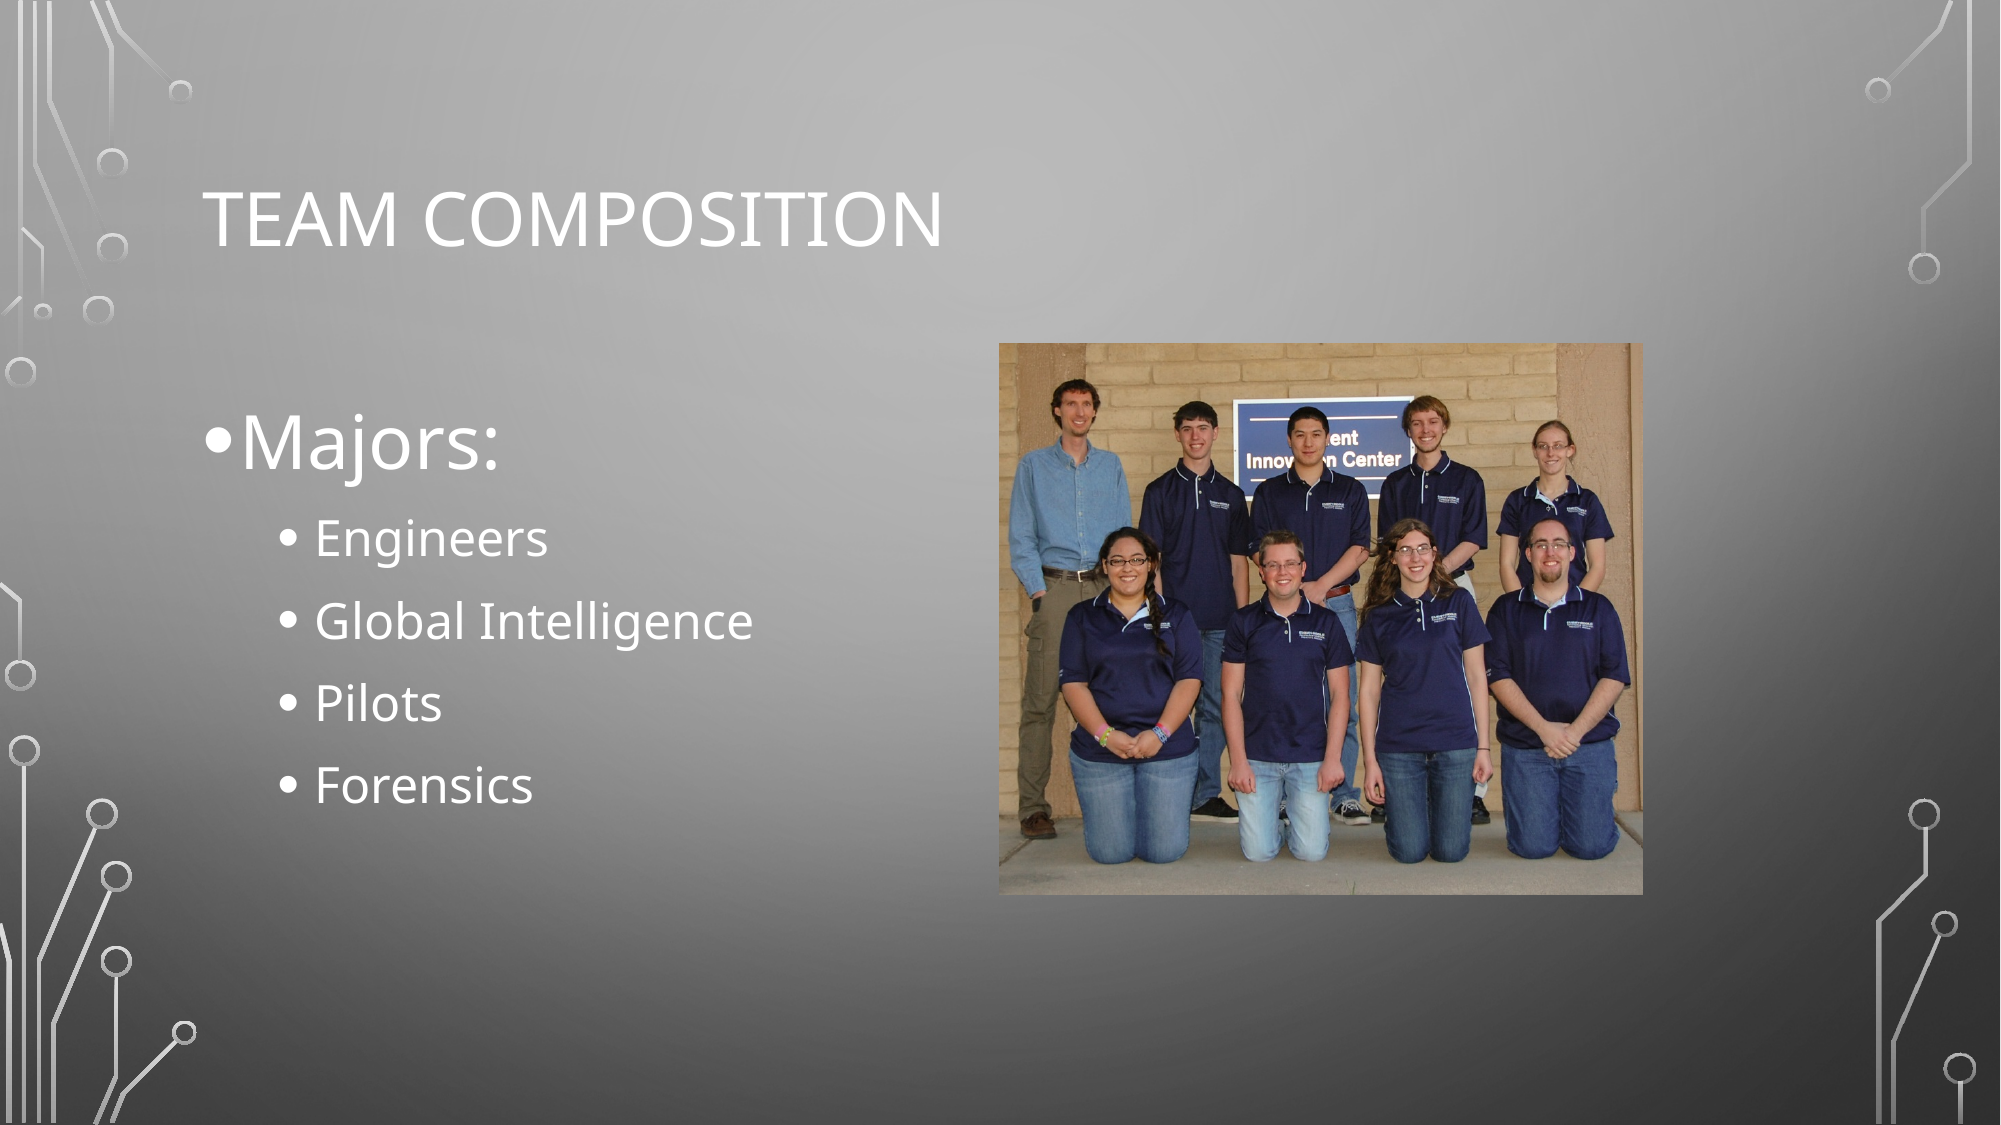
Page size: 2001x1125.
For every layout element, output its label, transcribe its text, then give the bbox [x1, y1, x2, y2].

picture [999, 343, 1643, 895]
title Team Composition [187, 101, 1813, 344]
list Majors: Engineers Global Intelligence Pilots Forensics [187, 369, 1813, 950]
